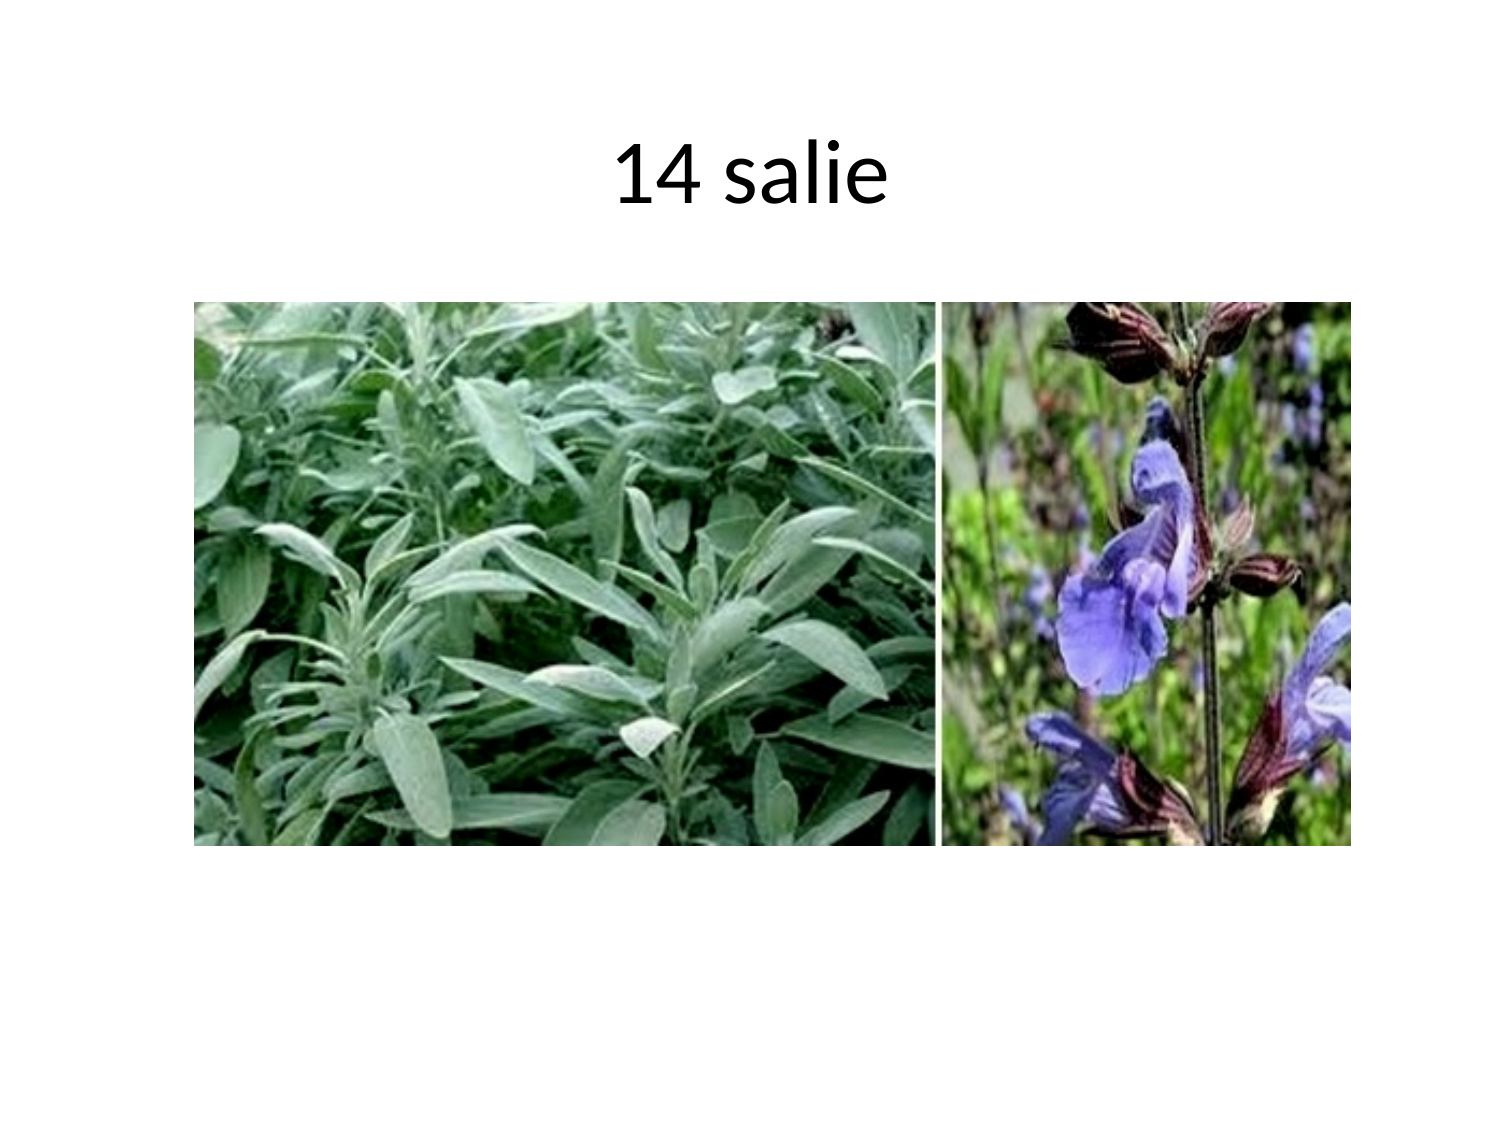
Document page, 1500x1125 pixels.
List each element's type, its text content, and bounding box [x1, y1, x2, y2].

picture [194, 302, 1351, 847]
title 14 salie [112, 78, 1388, 256]
